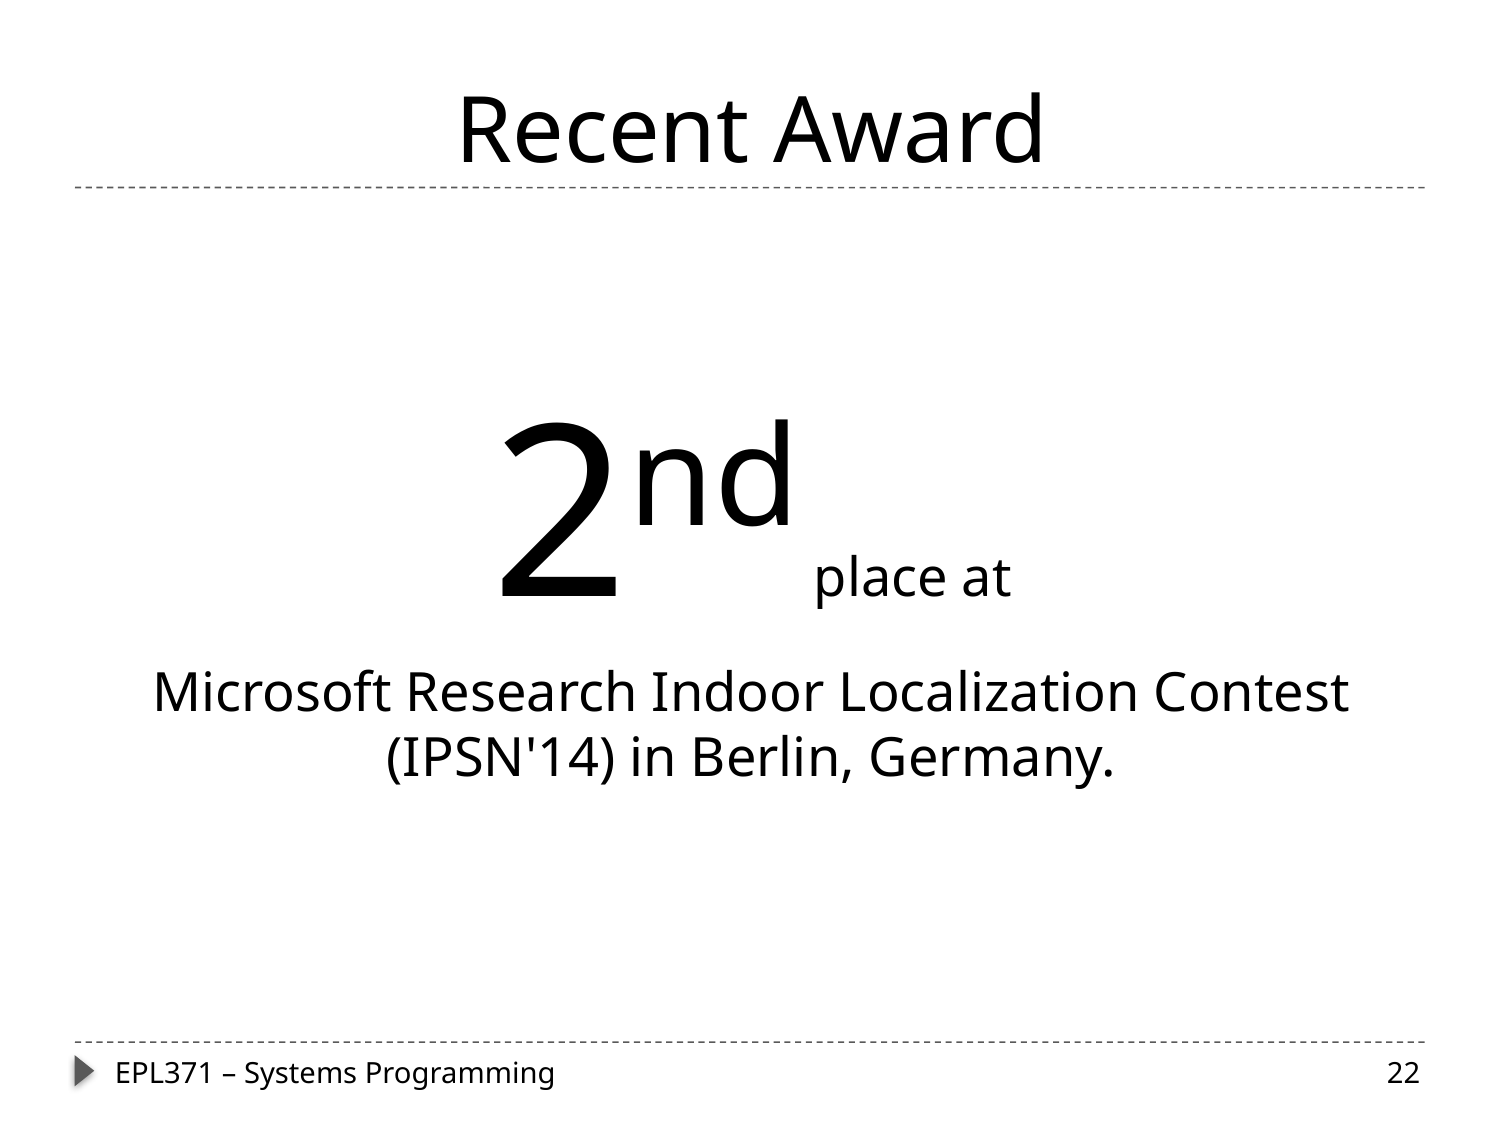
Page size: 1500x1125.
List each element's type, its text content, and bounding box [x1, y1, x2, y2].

title Recent Award [76, 0, 1427, 189]
slide_number 22 [1110, 1046, 1436, 1107]
footer EPL371 – Systems Programming [100, 1046, 676, 1107]
list 2nd place at Microsoft Research Indoor Localization Contest (IPSN'14) in Berlin, Germany. [76, 349, 1427, 1071]
